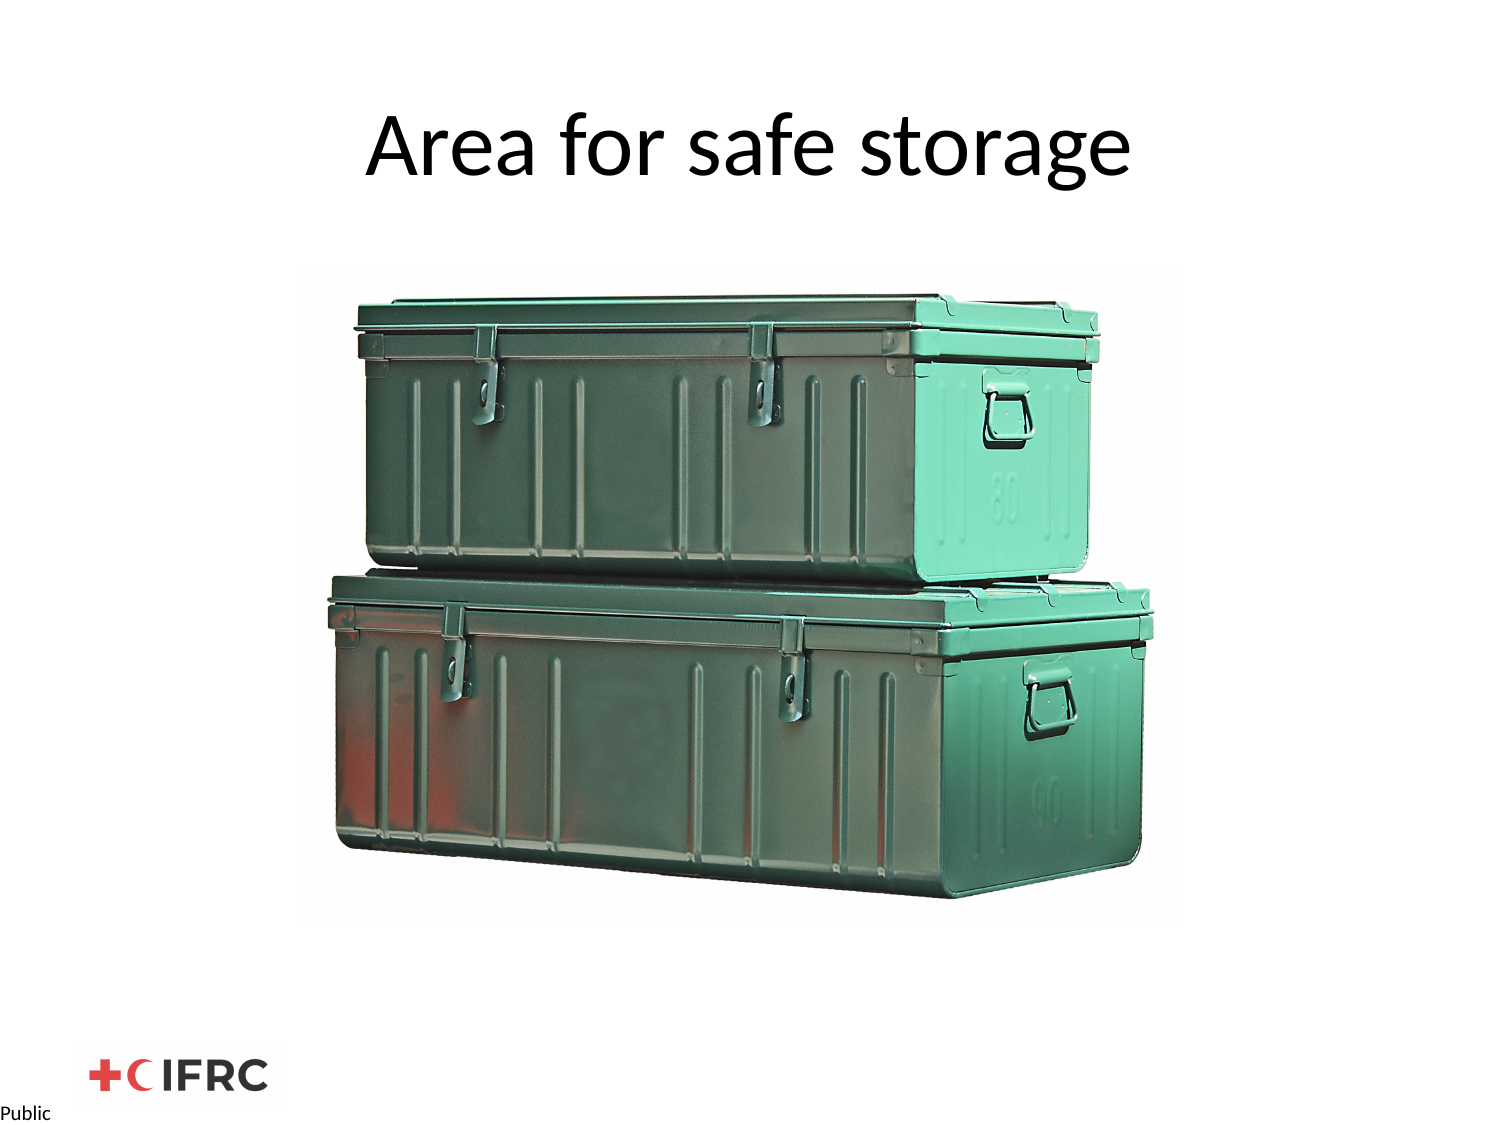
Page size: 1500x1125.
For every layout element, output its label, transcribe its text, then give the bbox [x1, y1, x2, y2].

picture [75, 1045, 283, 1106]
picture [300, 266, 1182, 925]
title Area for safe storage [75, 45, 1425, 233]
